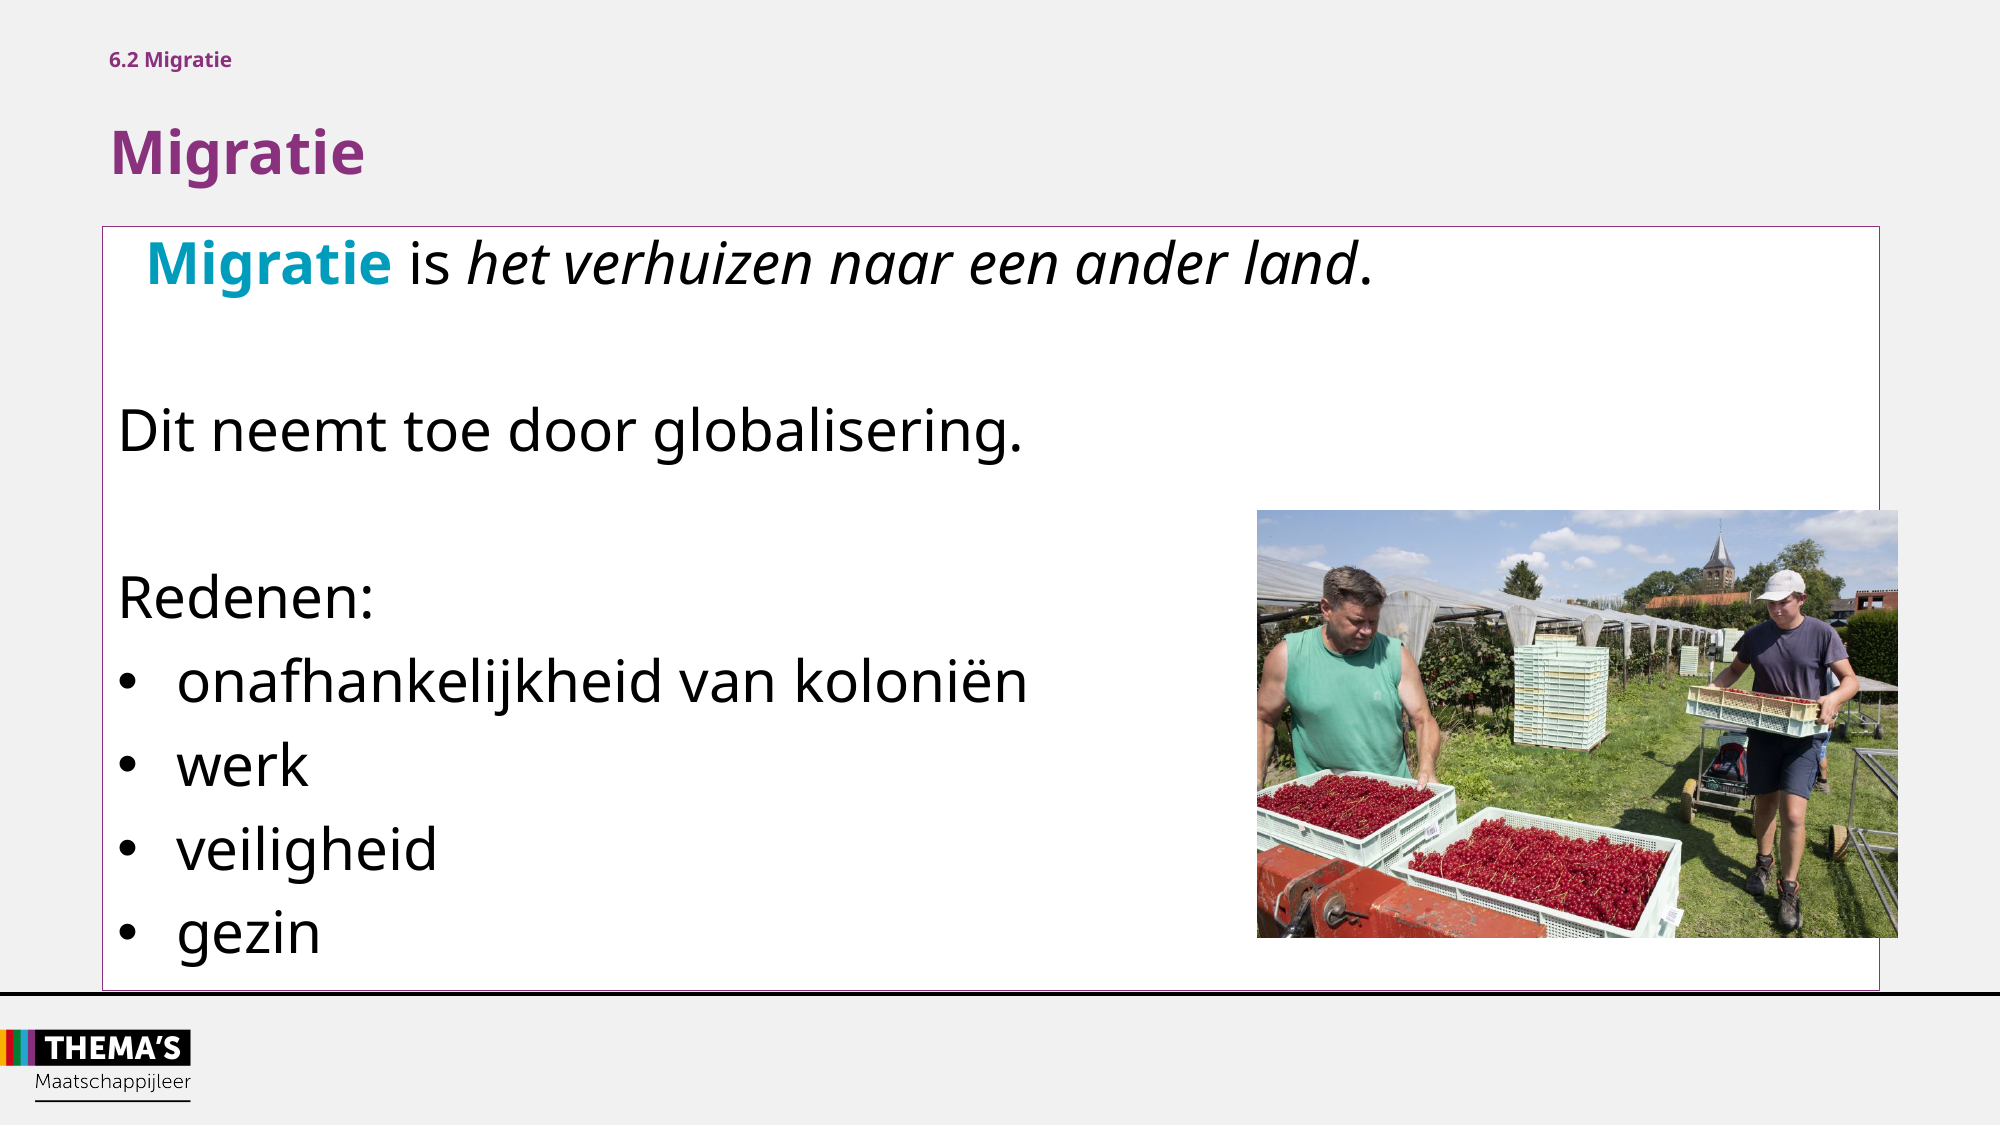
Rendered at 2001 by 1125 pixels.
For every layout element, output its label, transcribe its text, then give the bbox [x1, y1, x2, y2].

picture [1257, 510, 1898, 938]
list Migratie [94, 114, 1879, 205]
list Migratie is het verhuizen naar een ander land. Dit neemt toe door globalisering. Redenen: onafhankelijkheid van koloniën werk veiligheid gezin [102, 226, 1880, 991]
picture [0, 993, 203, 1125]
list 6.2 Migratie [94, 33, 941, 88]
